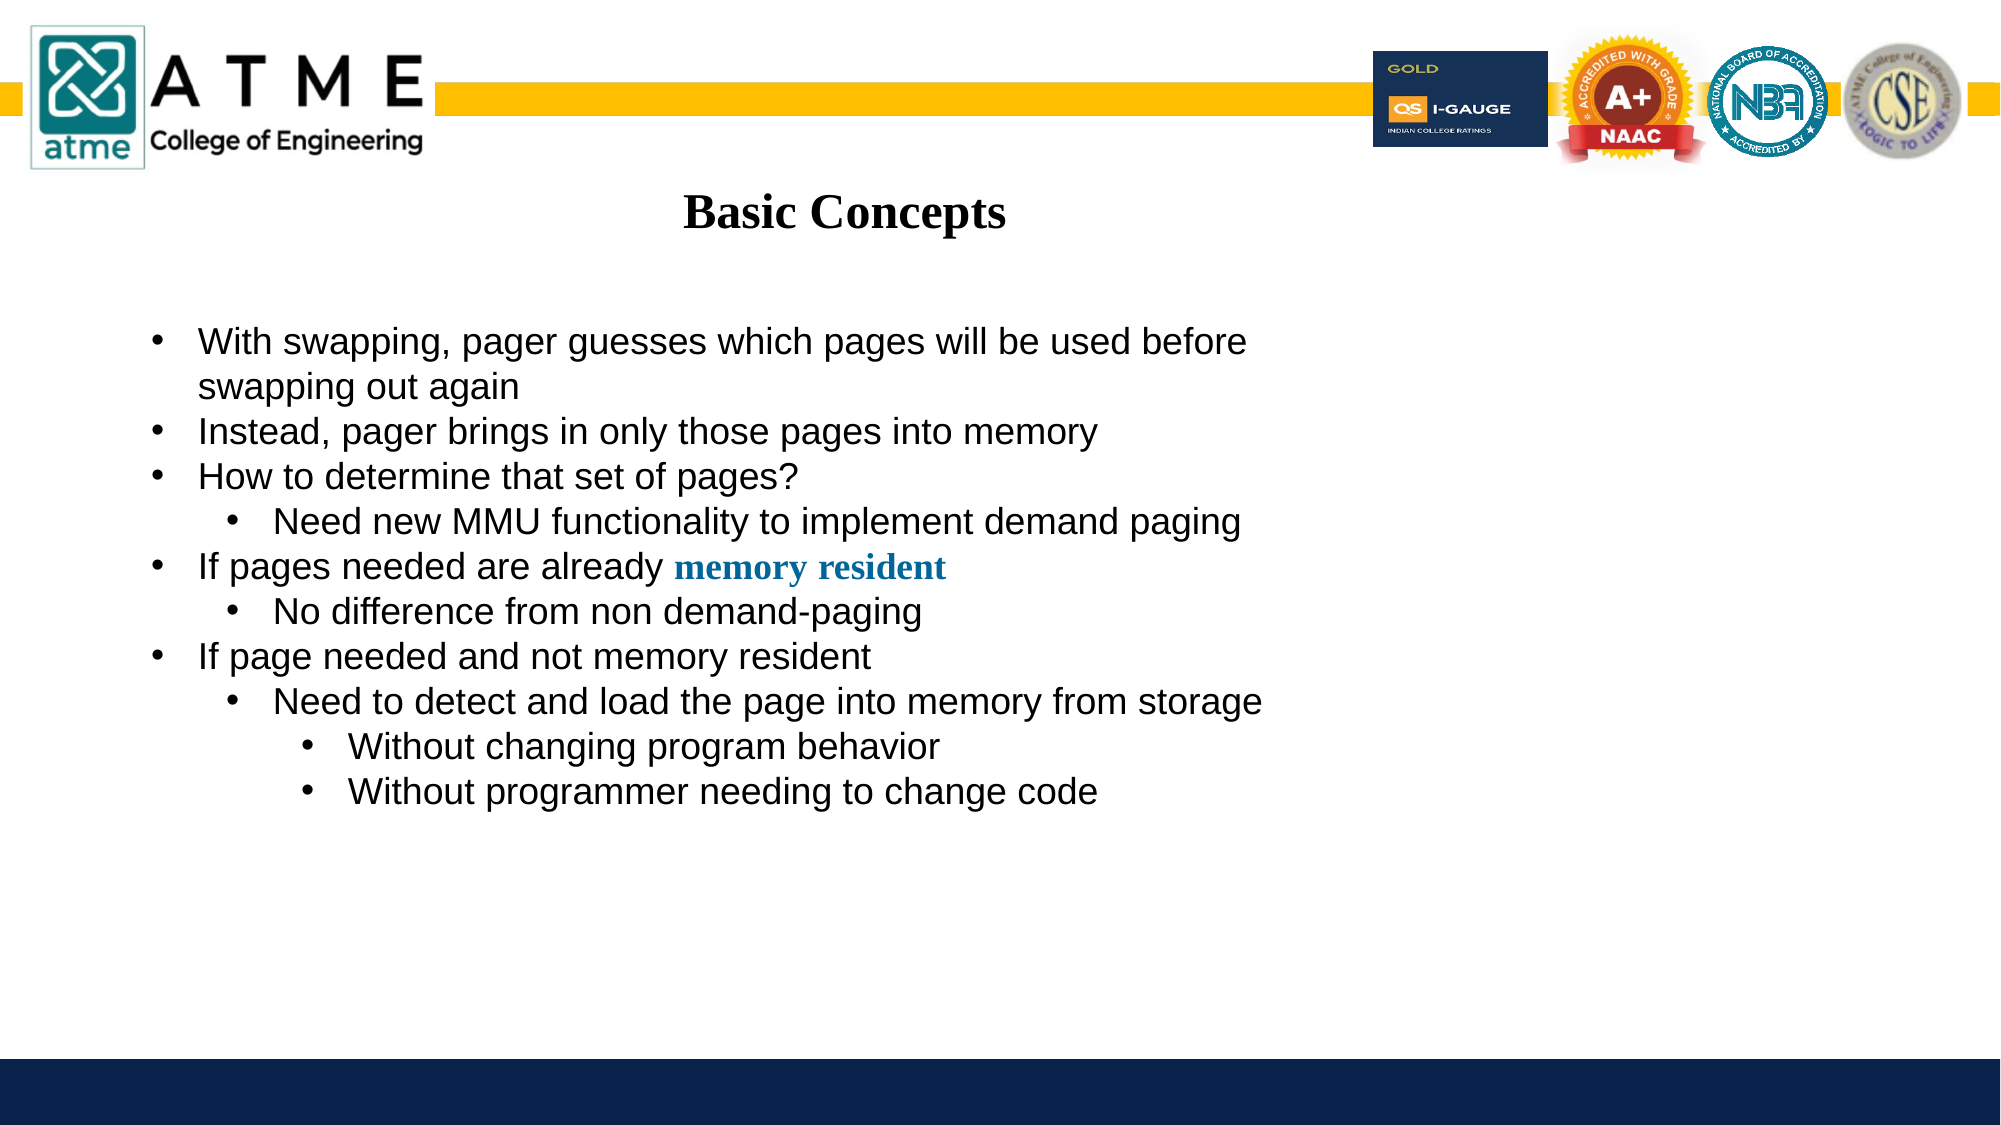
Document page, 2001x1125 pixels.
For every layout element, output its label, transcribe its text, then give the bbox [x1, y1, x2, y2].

picture [1373, 20, 1828, 171]
picture [1840, 26, 1968, 171]
picture [22, 15, 435, 178]
list With swapping, pager guesses which pages will be used before swapping out again Instead, pager brings in only those pages into memory How to determine that set of pages? Need new MMU functionality to implement demand paging If pages needed are already memory resident No difference from non demand-paging If page needed and not memory resident Need to detect and load the page into memory from storage Without changing program behavior Without programmer needing to change code [136, 309, 1399, 1053]
picture [0, 1059, 2001, 1125]
title Basic Concepts [668, 171, 2000, 266]
